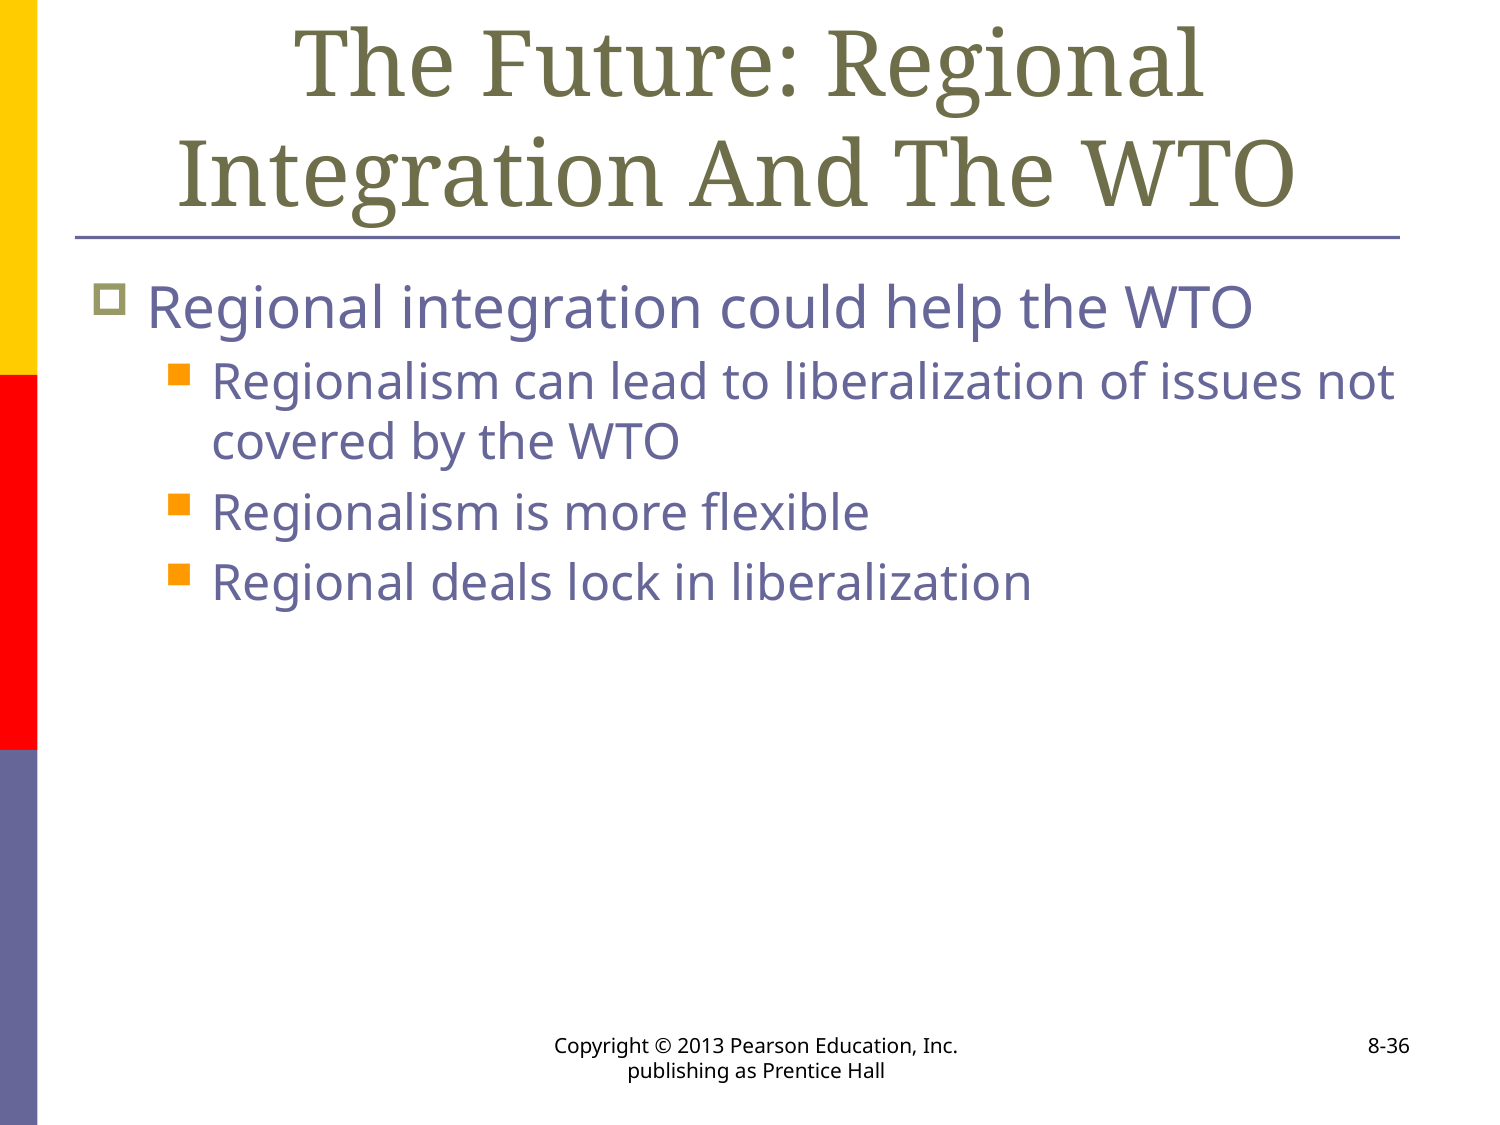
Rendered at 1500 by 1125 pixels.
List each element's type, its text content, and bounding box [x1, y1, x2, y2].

footer Copyright © 2013 Pearson Education, Inc. publishing as Prentice Hall [500, 1025, 1013, 1100]
title The Future: Regional Integration And The WTO [75, 45, 1425, 233]
list Regional integration could help the WTO Regionalism can lead to liberalization of issues not covered by the WTO Regionalism is more flexible Regional deals lock in liberalization [75, 262, 1425, 1006]
slide_number 8-36 [1074, 1025, 1425, 1100]
